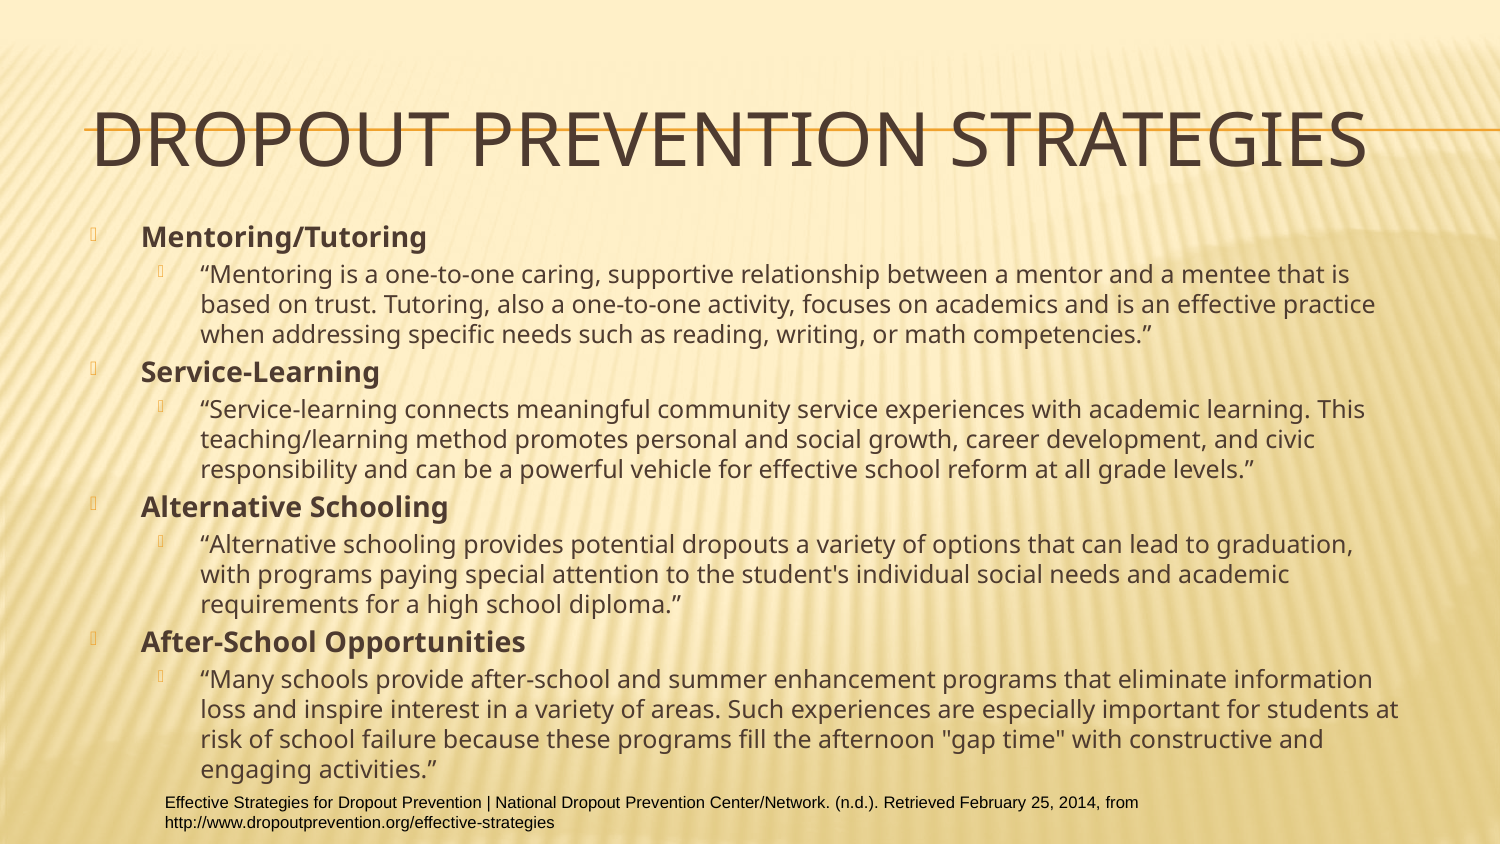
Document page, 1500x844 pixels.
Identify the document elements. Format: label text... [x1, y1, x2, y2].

title Dropout Prevention Strategies [75, 33, 1425, 197]
text_box Effective Strategies for Dropout Prevention | National Dropout Prevention Center/Network. (n.d.). Retrieved February 25, 2014, from http://www.dropoutprevention.org/effective-strategies [149, 784, 1363, 844]
list Mentoring/Tutoring “Mentoring is a one-to-one caring, supportive relationship between a mentor and a mentee that is based on trust. Tutoring, also a one-to-one activity, focuses on academics and is an effective practice when addressing specific needs such as reading, writing, or math competencies.” Service-Learning “Service-learning connects meaningful community service experiences with academic learning. This teaching/learning method promotes personal and social growth, career development, and civic responsibility and can be a powerful vehicle for effective school reform at all grade levels.” Alternative Schooling “Alternative schooling provides potential dropouts a variety of options that can lead to graduation, with programs paying special attention to the student's individual social needs and academic requirements for a high school diploma.” After-School Opportunities “Many schools provide after-school and summer enhancement programs that eliminate information loss and inspire interest in a variety of areas. Such experiences are especially important for students at risk of school failure because these programs fill the afternoon "gap time" with constructive and engaging activities.” [75, 204, 1425, 800]
